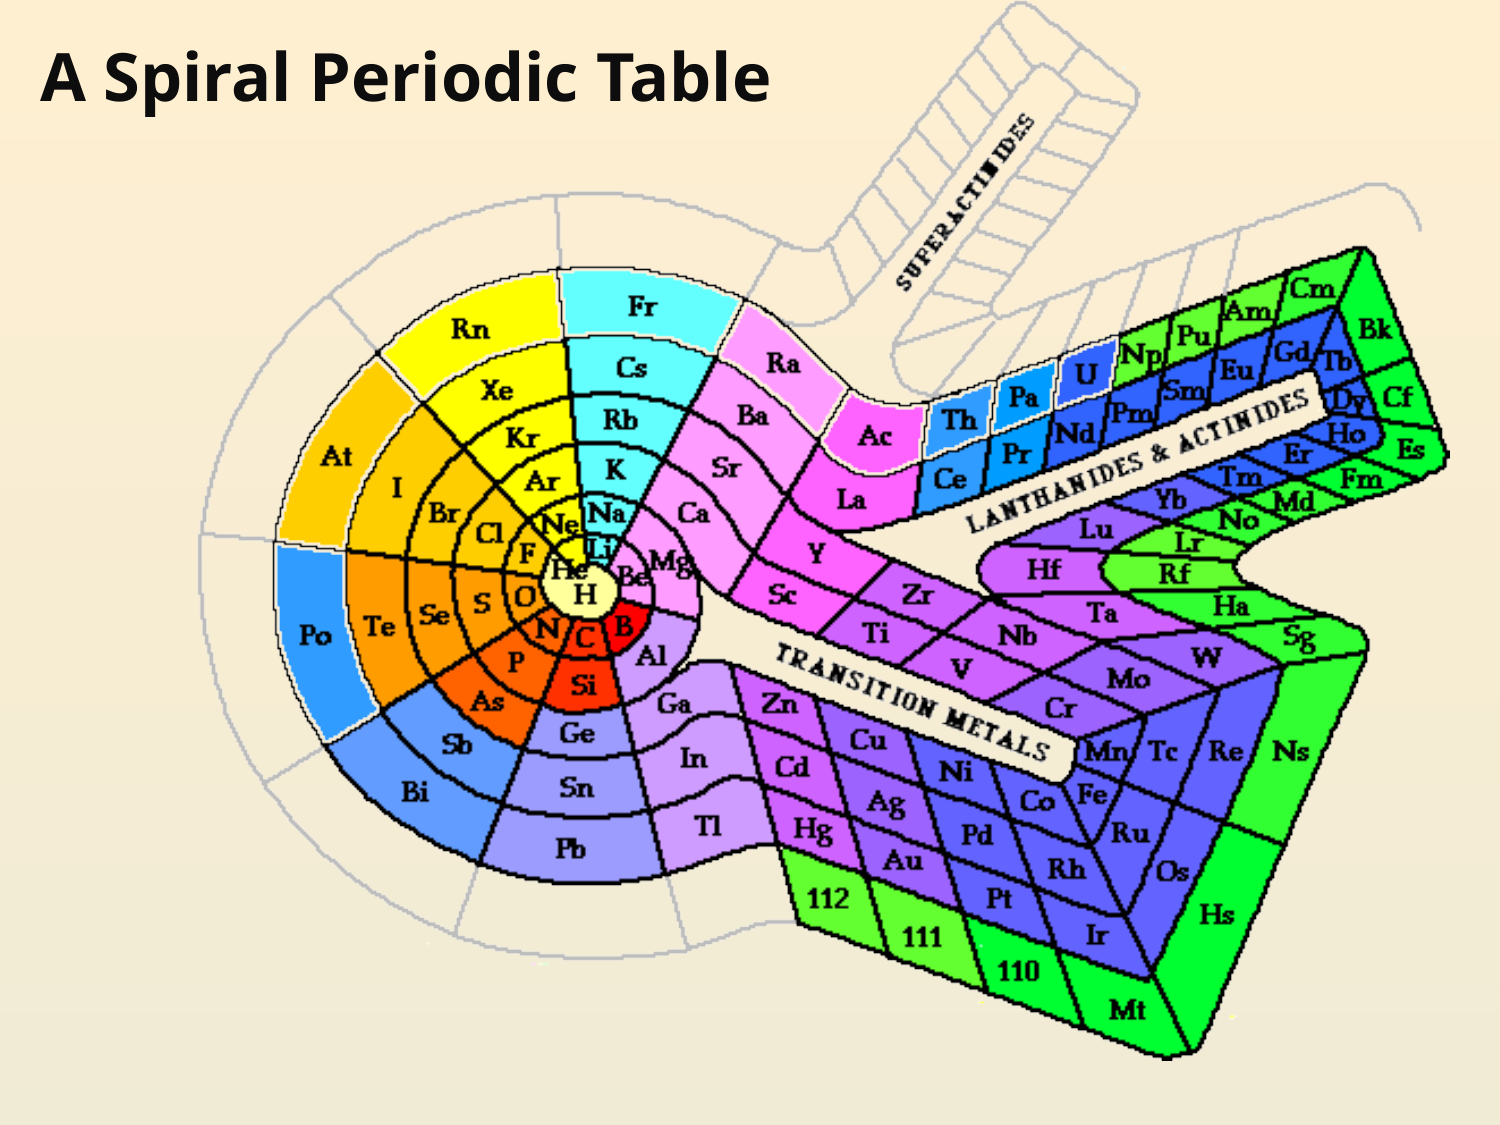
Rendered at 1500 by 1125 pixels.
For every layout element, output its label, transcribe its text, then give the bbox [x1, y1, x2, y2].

picture [196, 0, 1451, 1061]
title A Spiral Periodic Table [0, 0, 194, 151]
